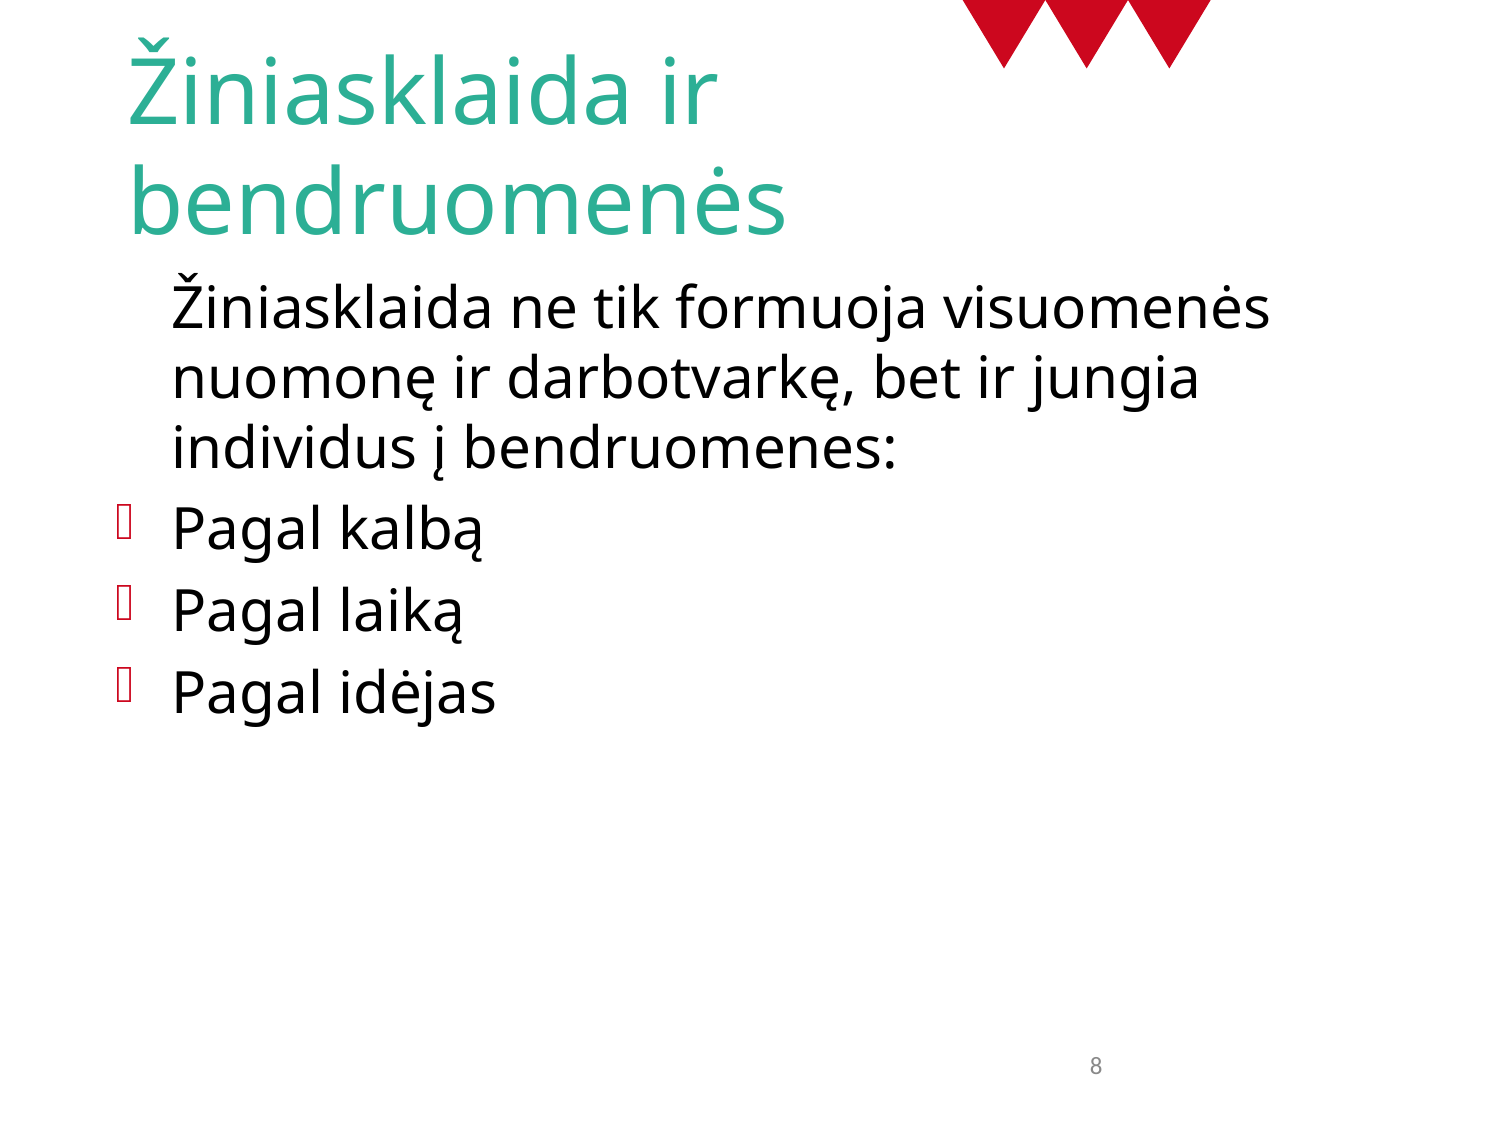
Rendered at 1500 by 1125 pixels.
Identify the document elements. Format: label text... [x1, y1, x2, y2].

title Žiniasklaida ir bendruomenės [112, 66, 1388, 220]
list Žiniasklaida ne tik formuoja visuomenės nuomonę ir darbotvarkę, bet ir jungia individus į bendruomenes: Pagal kalbą Pagal laiką Pagal idėjas [100, 262, 1400, 1012]
slide_number 8 [1074, 1042, 1425, 1103]
